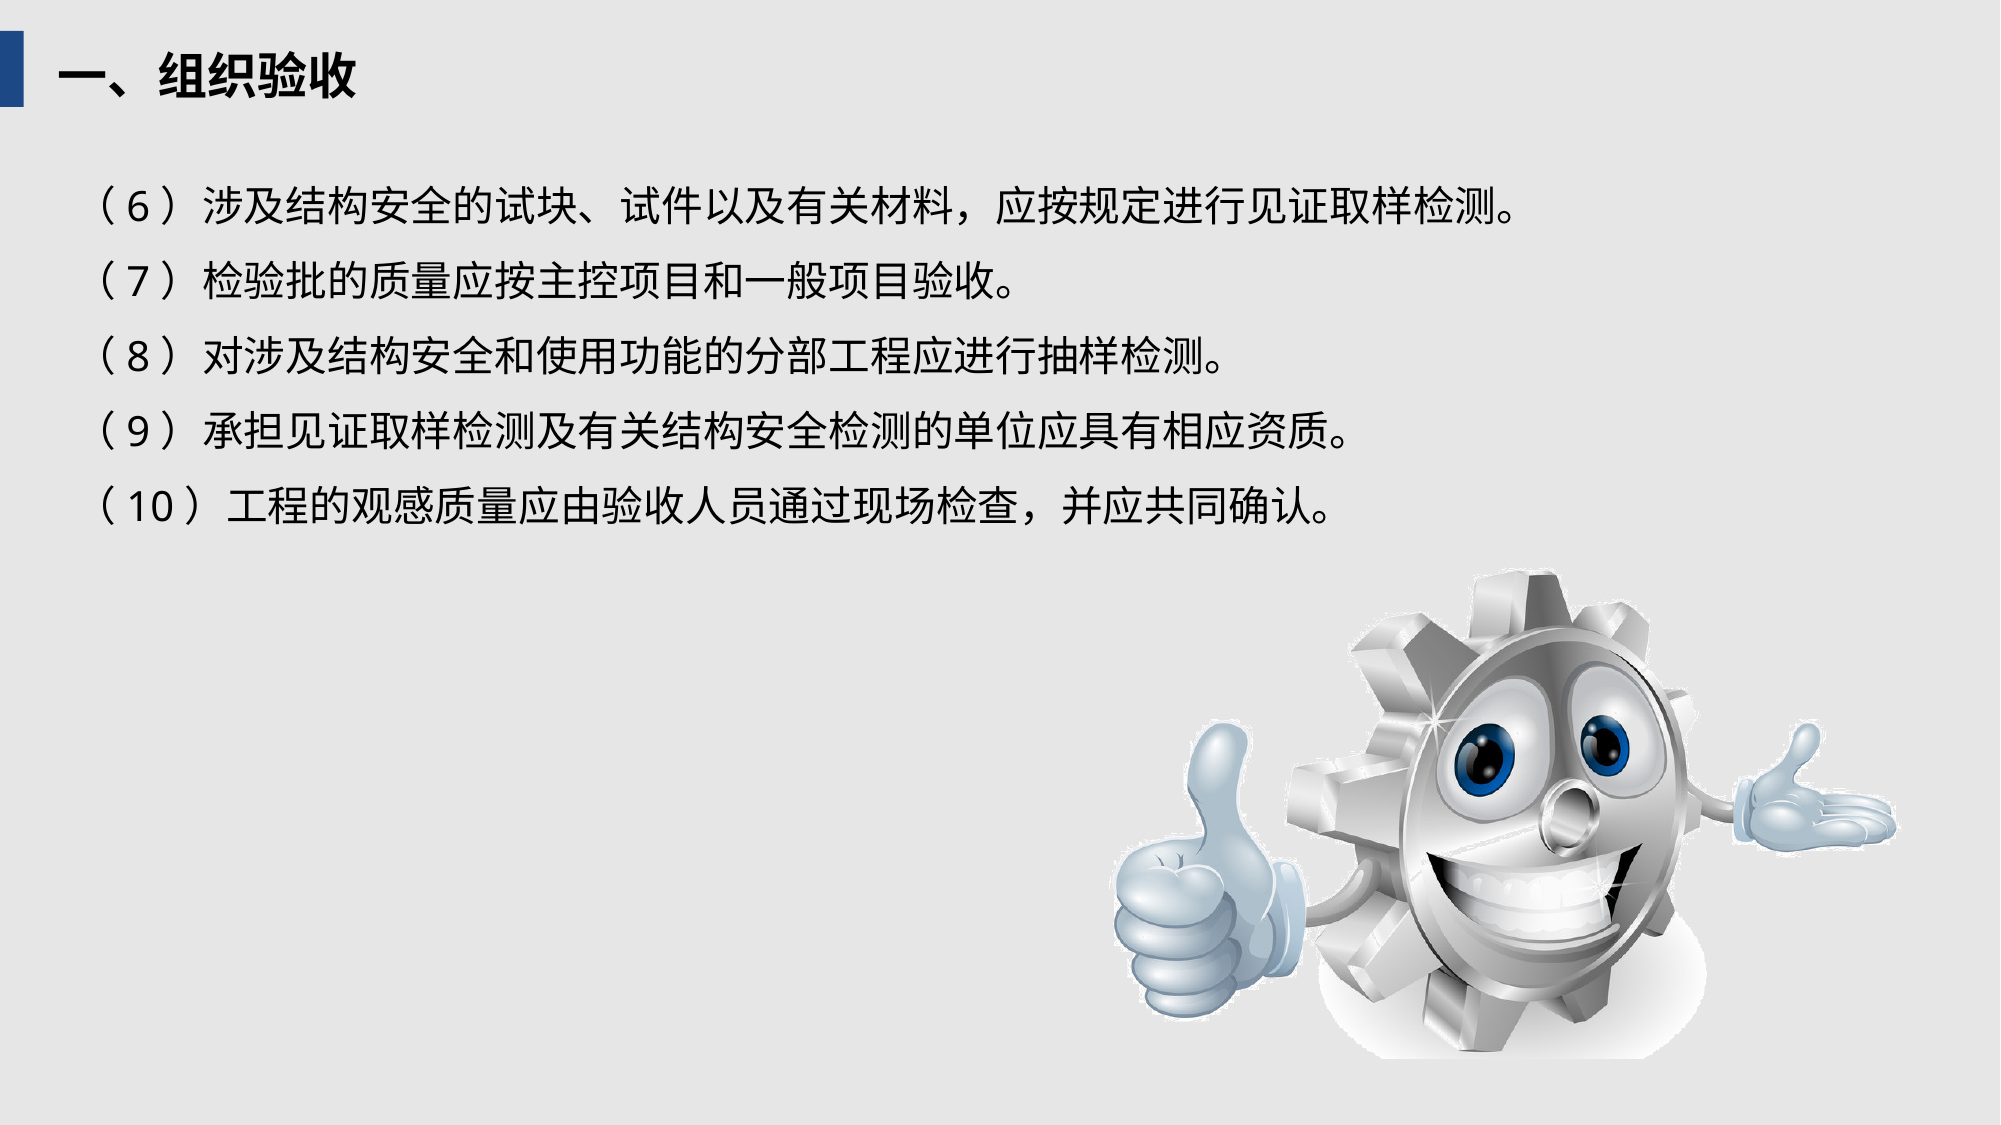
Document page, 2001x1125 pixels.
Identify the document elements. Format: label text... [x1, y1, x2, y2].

text_box [0, 30, 24, 107]
text_box 一、组织验收 [42, 36, 373, 112]
text_box （6）涉及结构安全的试块、试件以及有关材料，应按规定进行见证取样检测。 （7）检验批的质量应按主控项目和一般项目验收。 （8）对涉及结构安全和使用功能的分部工程应进行抽样检测。 （9）承担见证取样检测及有关结构安全检测的单位应具有相应资质。 （10）工程的观感质量应由验收人员通过现场检查，并应共同确认。 [59, 147, 1874, 538]
picture [1108, 560, 1905, 1060]
